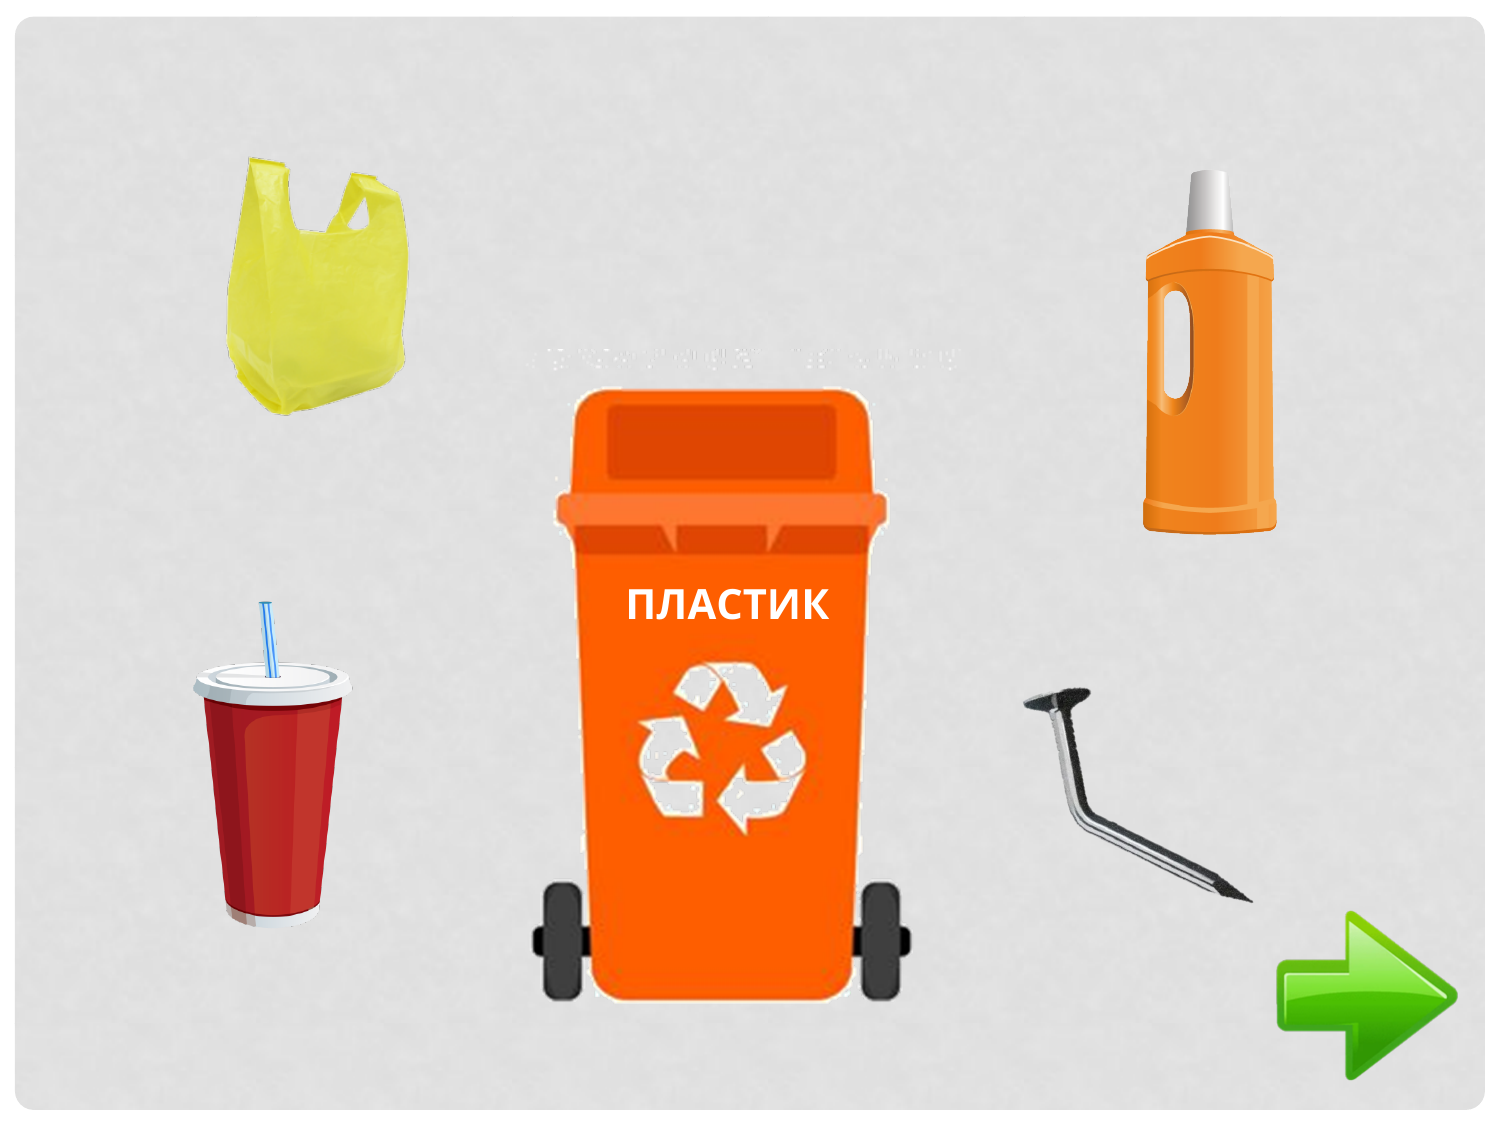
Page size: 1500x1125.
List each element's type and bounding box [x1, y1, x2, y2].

picture [182, 589, 363, 940]
picture [524, 349, 1500, 1090]
picture [182, 154, 448, 420]
picture [1127, 154, 1294, 545]
